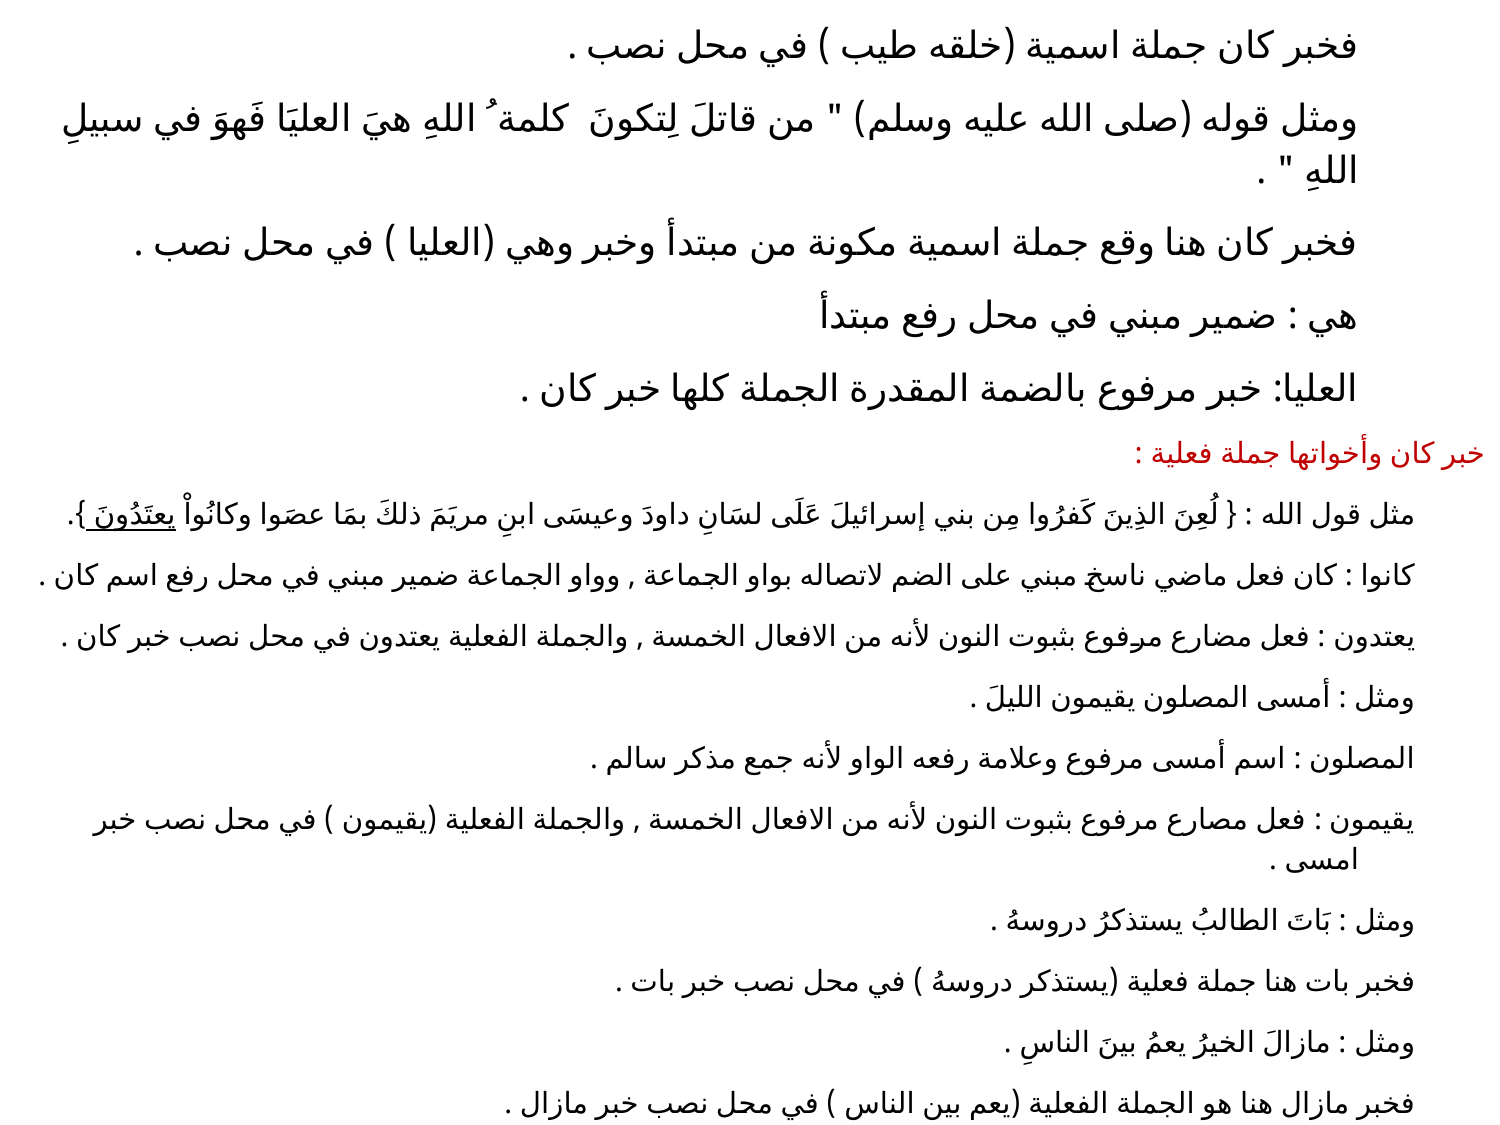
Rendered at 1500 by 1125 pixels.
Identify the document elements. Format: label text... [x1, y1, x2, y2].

text_box فخبر كان جملة اسمية (خلقه طيب ) في محل نصب . ومثل قوله (صلى الله عليه وسلم) " من قاتلَ لِتكونَ كلمة ُ اللهِ هيَ العليَا فَهوَ في سبيلِ اللهِ " . فخبر كان هنا وقع جملة اسمية مكونة من مبتدأ وخبر وهي (العليا ) في محل نصب . هي : ضمير مبني في محل رفع مبتدأ العليا: خبر مرفوع بالضمة المقدرة الجملة كلها خبر كان . خبر كان وأخواتها جملة فعلية : مثل قول الله : { لُعِنَ الذِينَ كَفرُوا مِن بني إسرائيلَ عَلَى لسَانِ داودَ وعيسَى ابنِ مريَمَ ذلكَ بمَا عصَوا وكانُواْ يعتَدُونَ }. كانوا : كان فعل ماضي ناسخ مبني على الضم لاتصاله بواو الجماعة , وواو الجماعة ضمير مبني في محل رفع اسم كان . يعتدون : فعل مضارع مرفوع بثبوت النون لأنه من الافعال الخمسة , والجملة الفعلية يعتدون في محل نصب خبر كان . ومثل : أمسى المصلون يقيمون الليلَ . المصلون : اسم أمسى مرفوع وعلامة رفعه الواو لأنه جمع مذكر سالم . يقيمون : فعل مصارع مرفوع بثبوت النون لأنه من الافعال الخمسة , والجملة الفعلية (يقيمون ) في محل نصب خبر امسى . ومثل : بَاتَ الطالبُ يستذكرُ دروسهُ . فخبر بات هنا جملة فعلية (يستذكر دروسهُ ) في محل نصب خبر بات . ومثل : مازالَ الخيرُ يعمُ بينَ الناسِ . فخبر مازال هنا هو الجملة الفعلية (يعم بين الناس ) في محل نصب خبر مازال . [0, 7, 1500, 1125]
